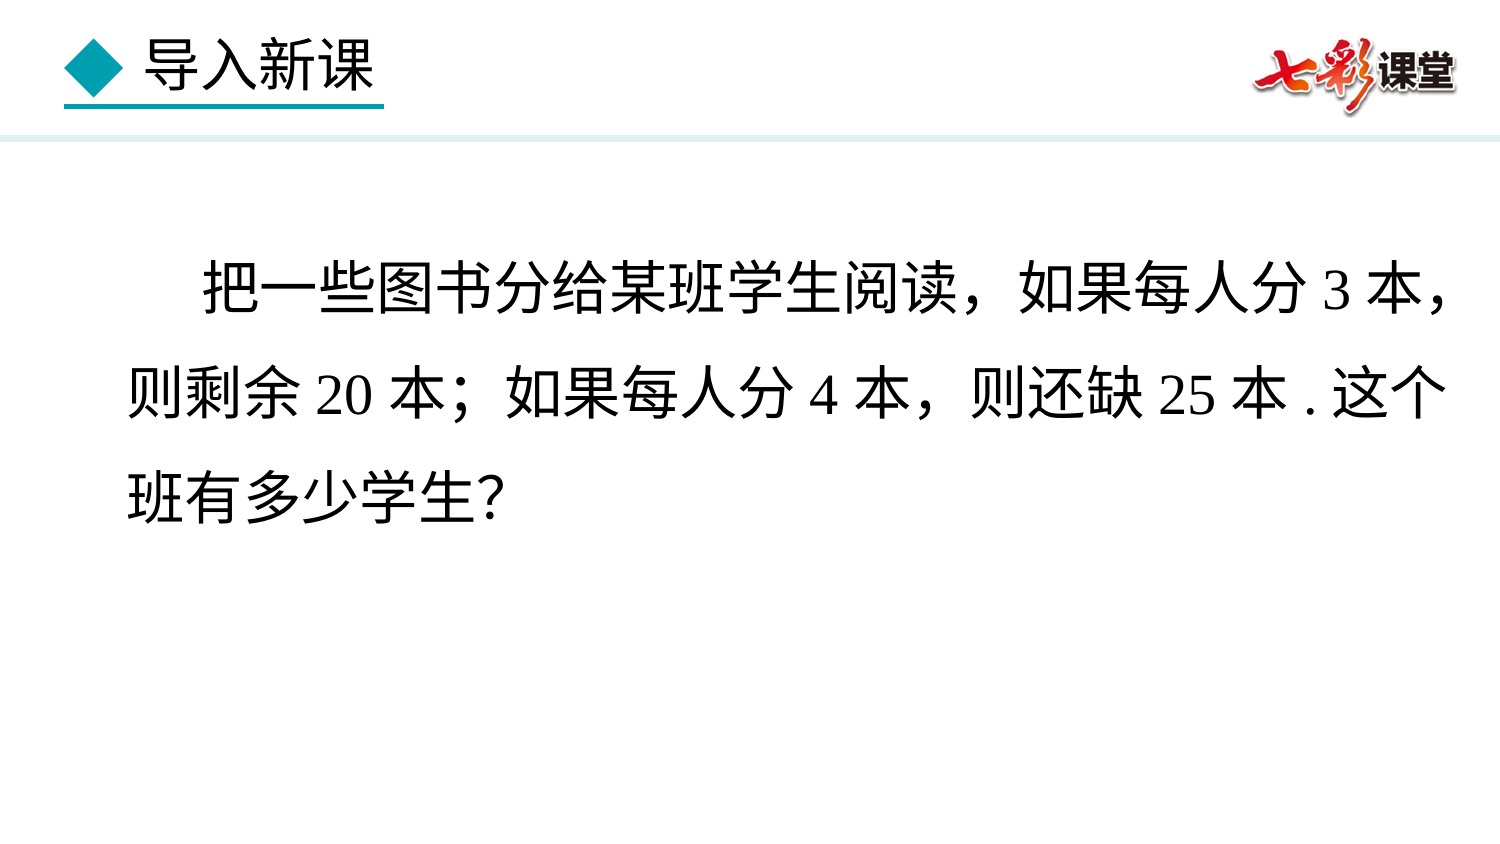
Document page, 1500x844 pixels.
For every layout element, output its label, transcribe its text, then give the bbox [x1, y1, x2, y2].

picture [1249, 32, 1461, 118]
text_box 把一些图书分给某班学生阅读，如果每人分3本，则剩余20本；如果每人分4本，则还缺25本.这个班有多少学生？ [112, 209, 1466, 539]
